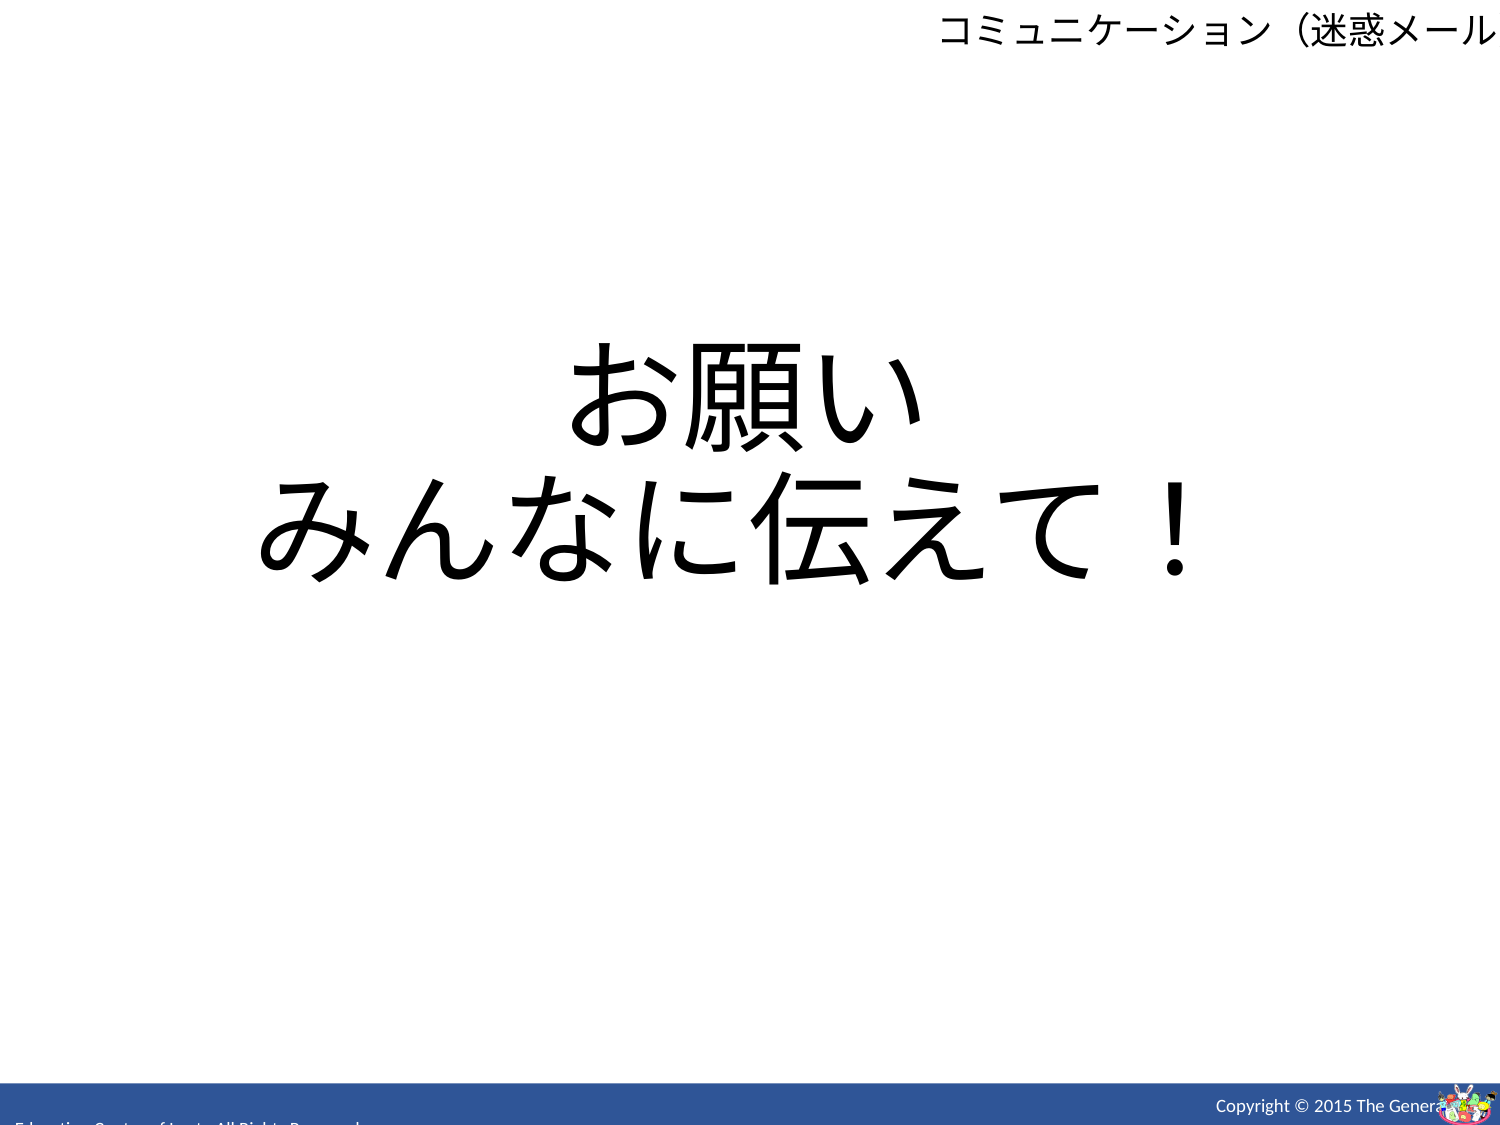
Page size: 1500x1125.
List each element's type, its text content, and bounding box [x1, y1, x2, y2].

picture [1431, 1082, 1500, 1125]
title お願い みんなに伝えて！ [107, 327, 1383, 719]
text_box コミュニケーション（迷惑メール） [921, 0, 1500, 60]
